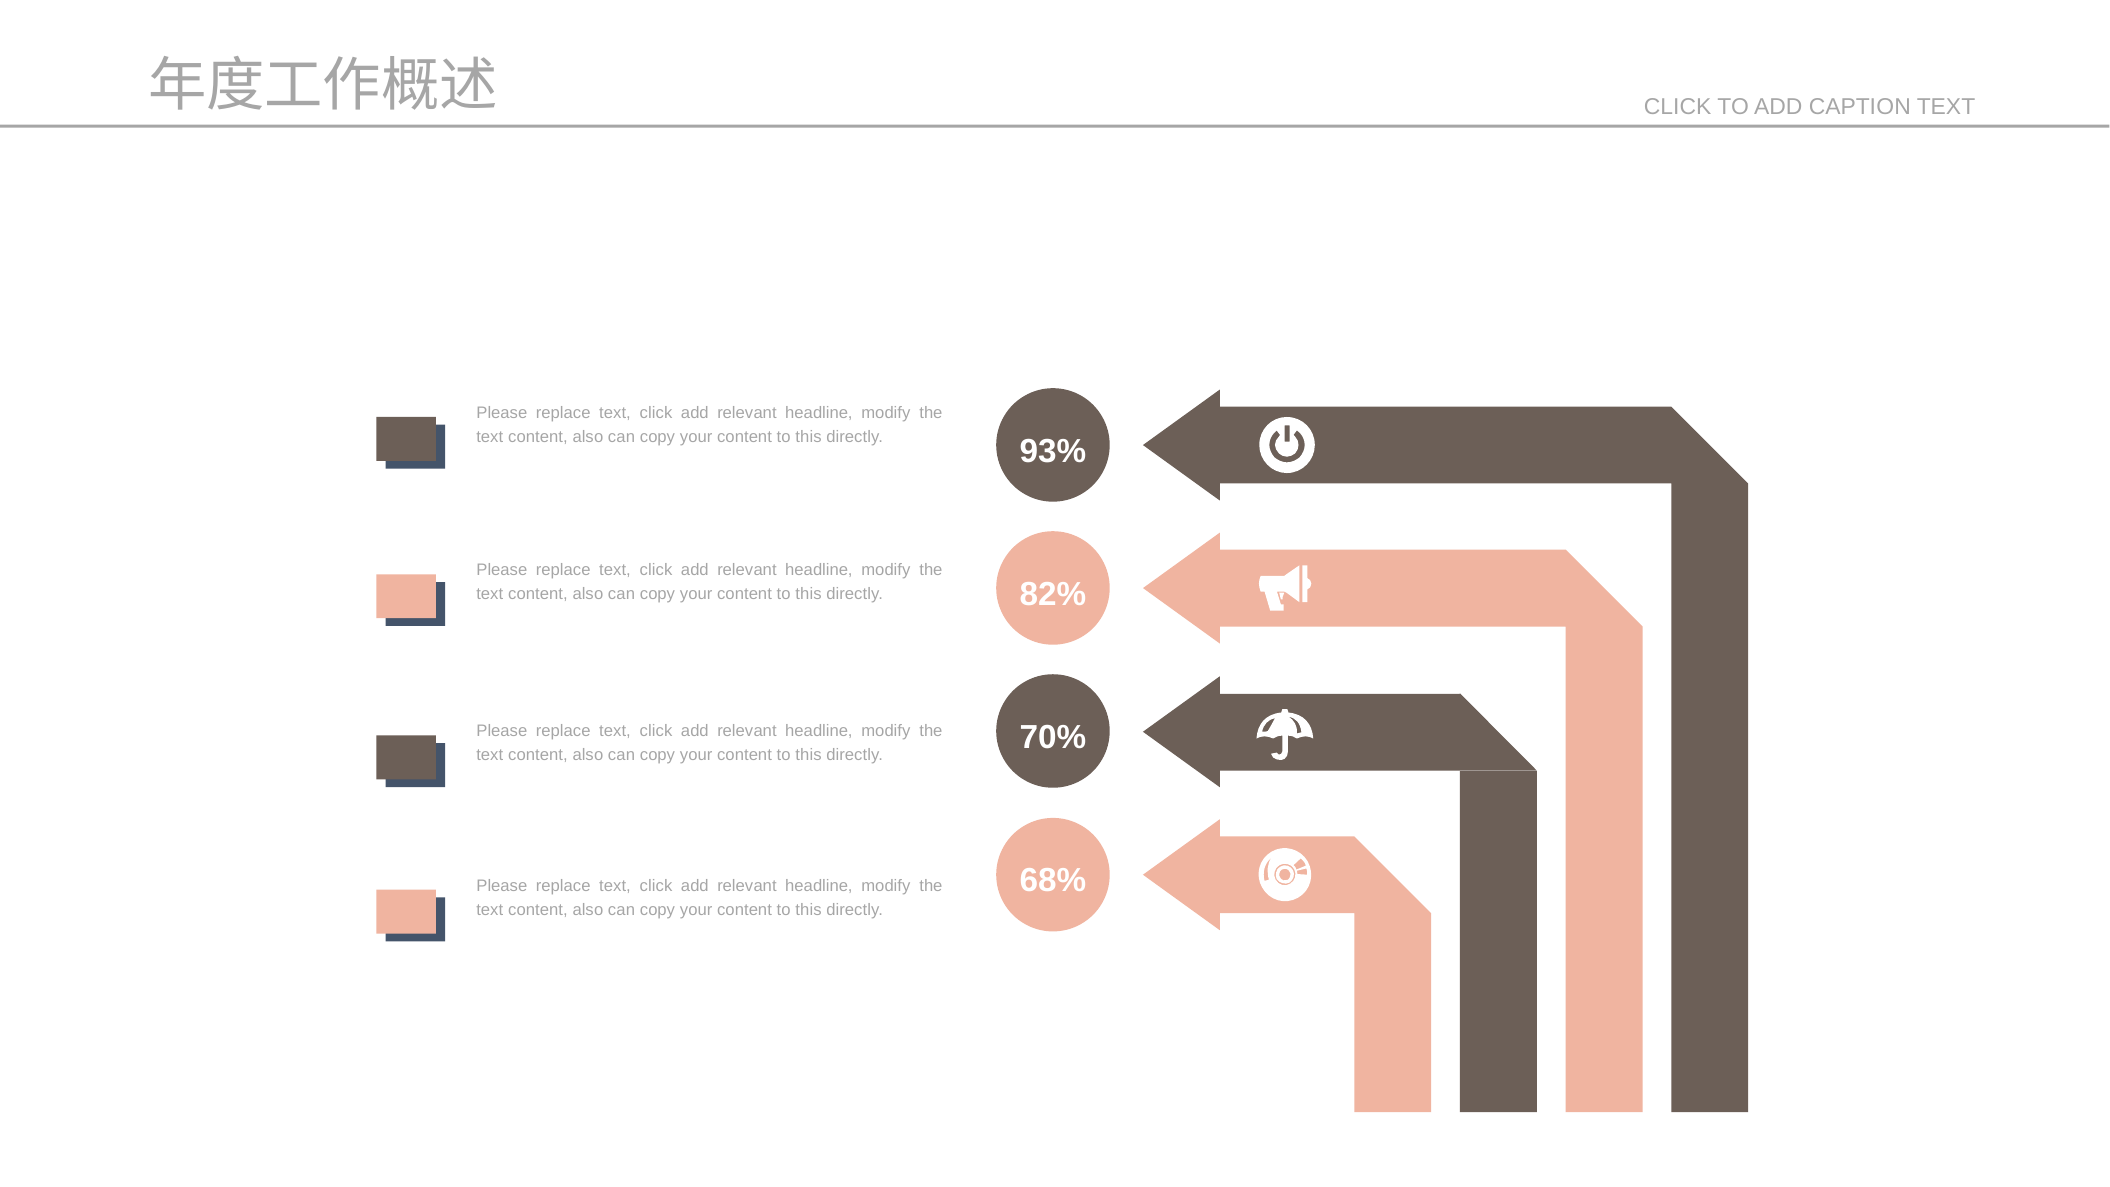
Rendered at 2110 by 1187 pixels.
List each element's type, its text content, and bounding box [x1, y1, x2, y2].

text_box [376, 735, 446, 788]
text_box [376, 416, 446, 469]
text_box Please replace text, click add relevant headline, modify the text content, also can copy your content to this directly. [461, 863, 959, 926]
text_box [996, 388, 1110, 502]
text_box Please replace text, click add relevant headline, modify the text content, also can copy your content to this directly. [461, 708, 959, 772]
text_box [376, 574, 446, 626]
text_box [1142, 389, 1749, 1112]
text_box Please replace text, click add relevant headline, modify the text content, also can copy your content to this directly. [461, 390, 959, 453]
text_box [1142, 819, 1432, 1112]
text_box [0, 124, 2110, 129]
text_box 年度工作概述 [148, 47, 528, 118]
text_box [376, 889, 446, 942]
text_box Please replace text, click add relevant headline, modify the text content, also can copy your content to this directly. [461, 547, 959, 611]
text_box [996, 674, 1110, 788]
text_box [996, 817, 1110, 932]
text_box CLICK TO ADD CAPTION TEXT [1596, 91, 1976, 119]
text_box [996, 531, 1110, 645]
